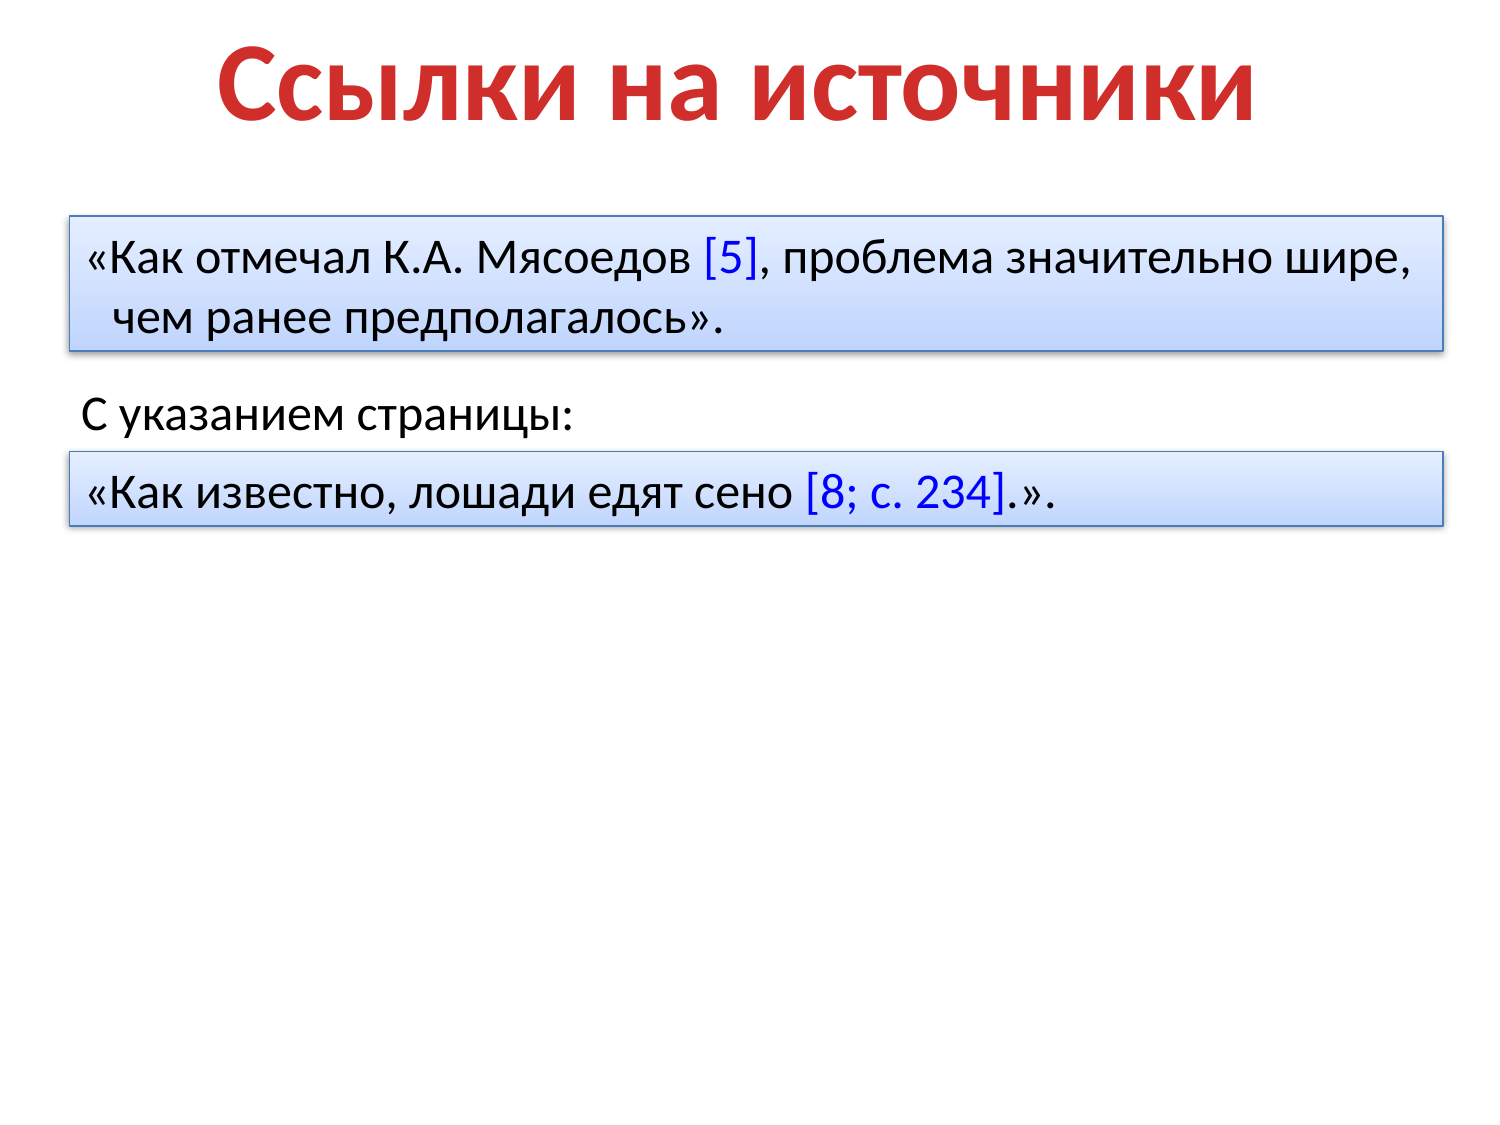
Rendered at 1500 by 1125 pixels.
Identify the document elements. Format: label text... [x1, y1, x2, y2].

text_box С указанием страницы: [66, 373, 686, 448]
text_box «Как отмечал К.А. Мясоедов [5], проблема значительно шире, чем ранее предполагалось». [69, 215, 1444, 352]
text_box «Как известно, лошади едят сено [8; с. 234].». [69, 451, 1444, 527]
title Ссылки на источники [0, 23, 1477, 127]
